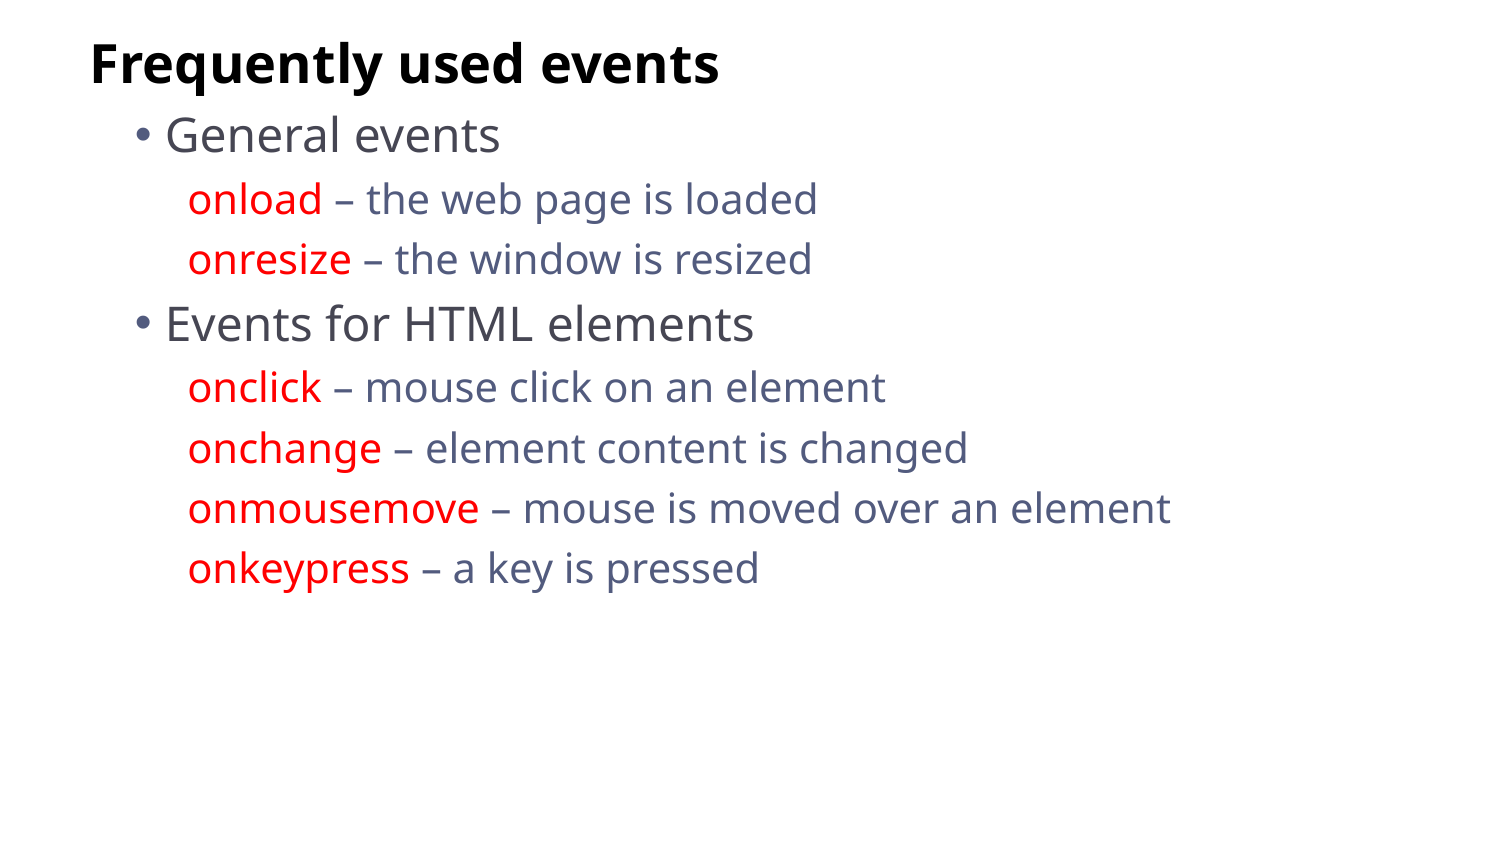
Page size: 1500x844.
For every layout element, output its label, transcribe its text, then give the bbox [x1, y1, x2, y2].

list Frequently used events General events onload – the web page is loaded onresize – the window is resized Events for HTML elements onclick – mouse click on an element onchange – element content is changed onmousemove – mouse is moved over an element onkeypress – a key is pressed [75, 21, 1475, 835]
